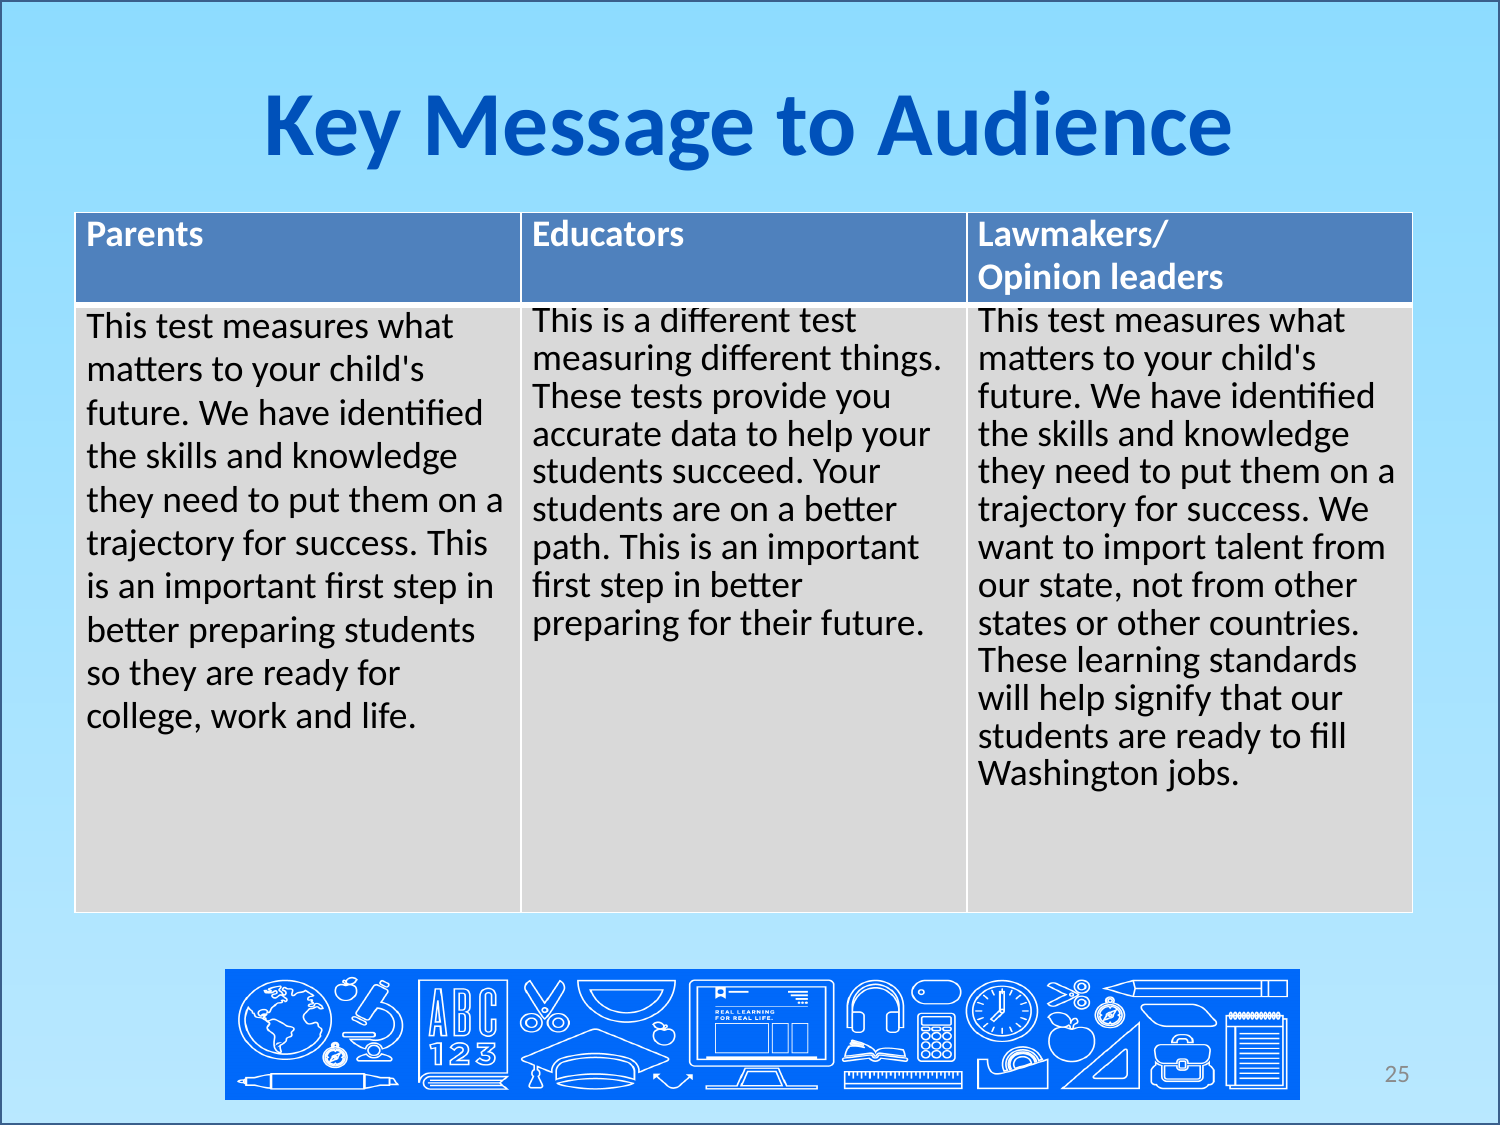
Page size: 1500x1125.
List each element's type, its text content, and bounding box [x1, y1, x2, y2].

slide_number 25 [1074, 1042, 1425, 1103]
table_header Parents [76, 213, 520, 302]
table_header Educators [522, 213, 966, 302]
table_cell This test measures what matters to your child's future. We have identified the skills and knowledge they need to put them on a trajectory for success. This is an important first step in better preparing students so they are ready for college, work and life. [76, 308, 520, 912]
picture [225, 969, 1300, 1100]
table_header Lawmakers/ Opinion leaders [968, 213, 1412, 302]
table_cell This test measures what matters to your child's future. We have identified the skills and knowledge they need to put them on a trajectory for success. We want to import talent from our state, not from other states or other countries. These learning standards will help signify that our students are ready to fill Washington jobs. [968, 308, 1412, 912]
title Key Message to Audience [75, 24, 1425, 213]
table_cell This is a different test measuring different things. These tests provide you accurate data to help your students succeed. Your students are on a better path. This is an important first step in better preparing for their future. [522, 308, 966, 912]
